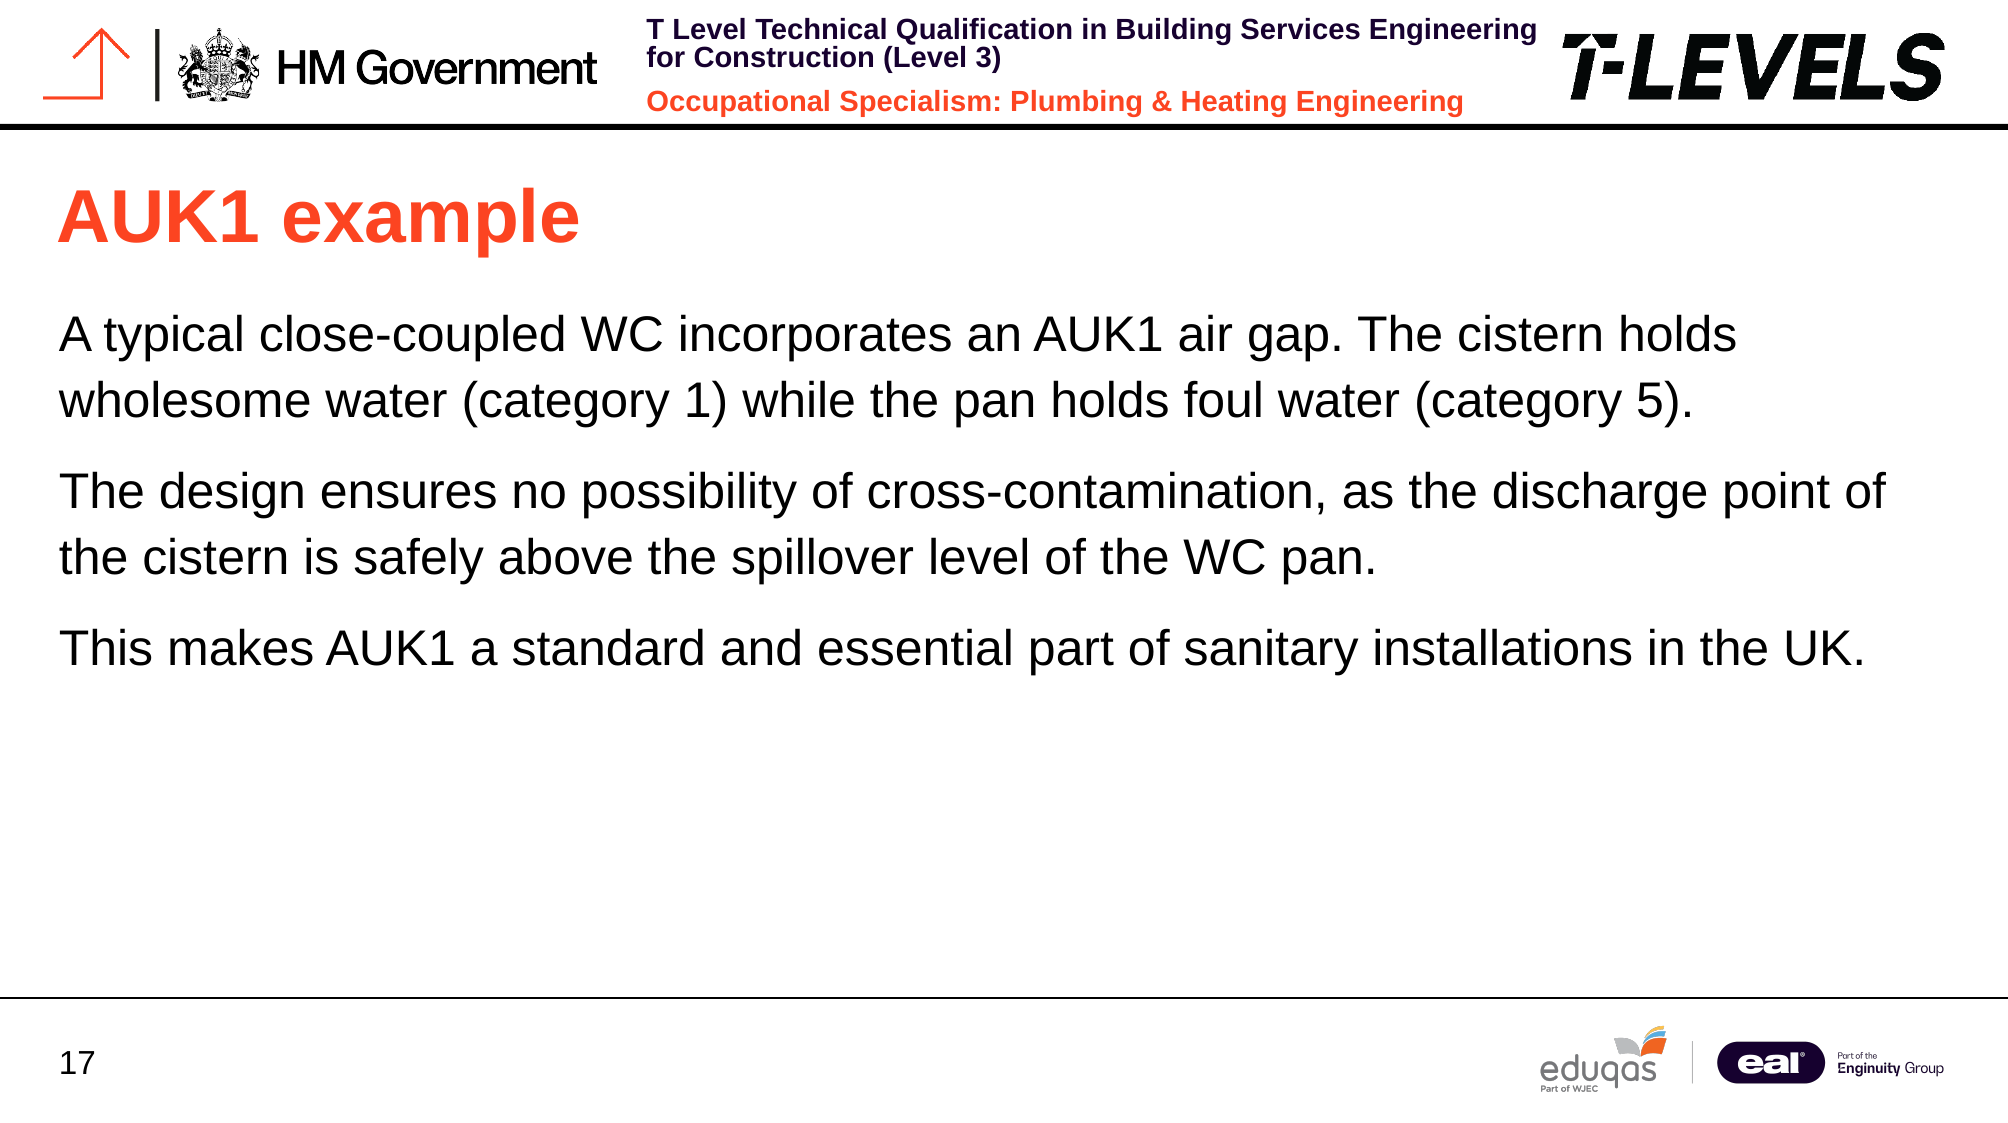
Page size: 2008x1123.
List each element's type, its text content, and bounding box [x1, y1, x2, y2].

title AUK1 example [41, 111, 1949, 314]
picture [1543, 25, 1964, 108]
picture [1535, 1021, 1949, 1097]
picture [155, 28, 597, 102]
picture [38, 27, 136, 100]
list A typical close-coupled WC incorporates an AUK1 air gap. The cistern holds wholesome water (category 1) while the pan holds foul water (category 5). The design ensures no possibility of cross-contamination, as the discharge point of the cistern is safely above the spillover level of the WC pan. This makes AUK1 a standard and essential part of sanitary installations in the UK. [59, 295, 1949, 975]
